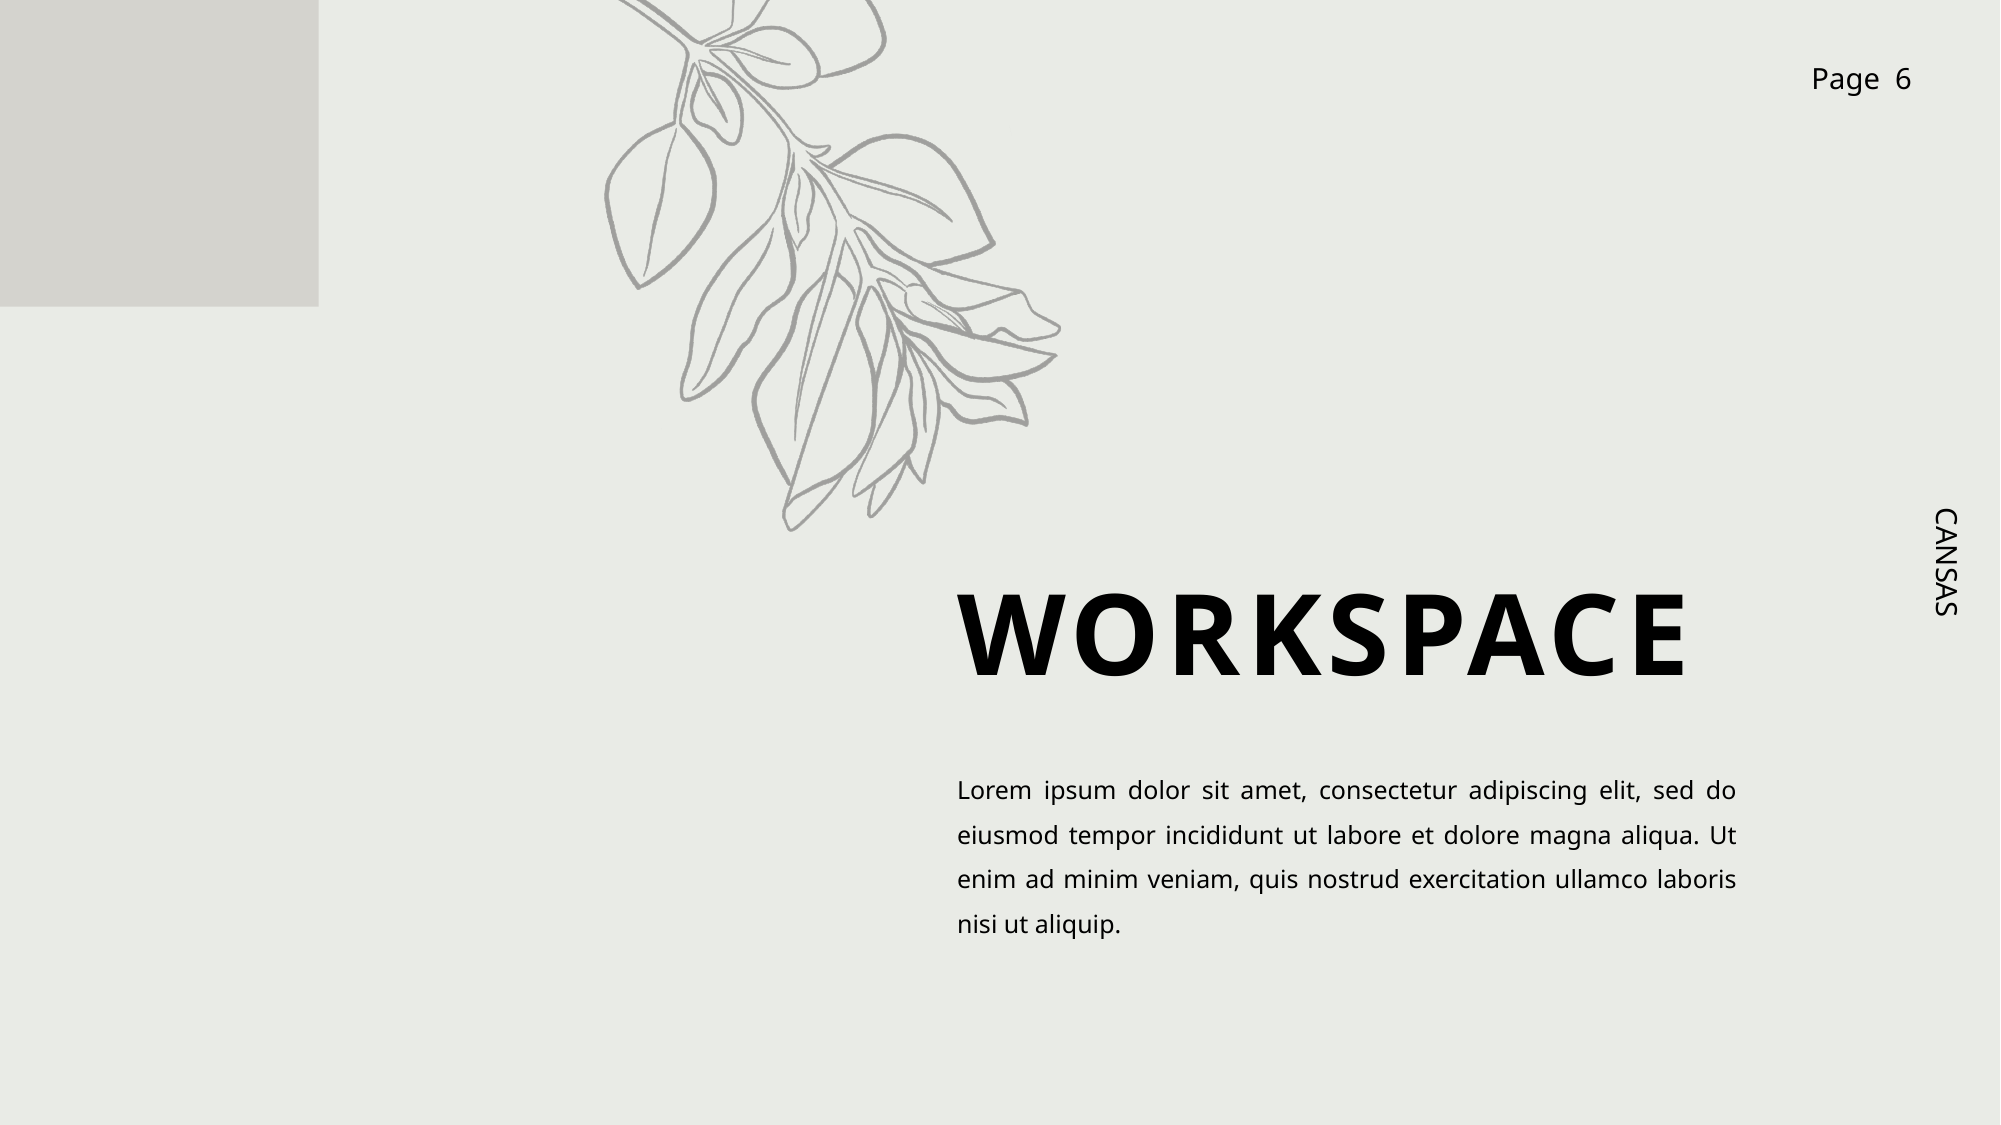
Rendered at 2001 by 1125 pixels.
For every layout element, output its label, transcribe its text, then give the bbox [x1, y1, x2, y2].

text_box Lorem ipsum dolor sit amet, consectetur adipiscing elit, sed do eiusmod tempor incididunt ut labore et dolore magna aliqua. Ut enim ad minim veniam, quis nostrud exercitation ullamco laboris nisi ut aliquip. [942, 751, 1753, 947]
picture [133, 0, 1095, 1125]
text_box WORKSPACE [942, 555, 1857, 706]
text_box [0, 0, 320, 308]
